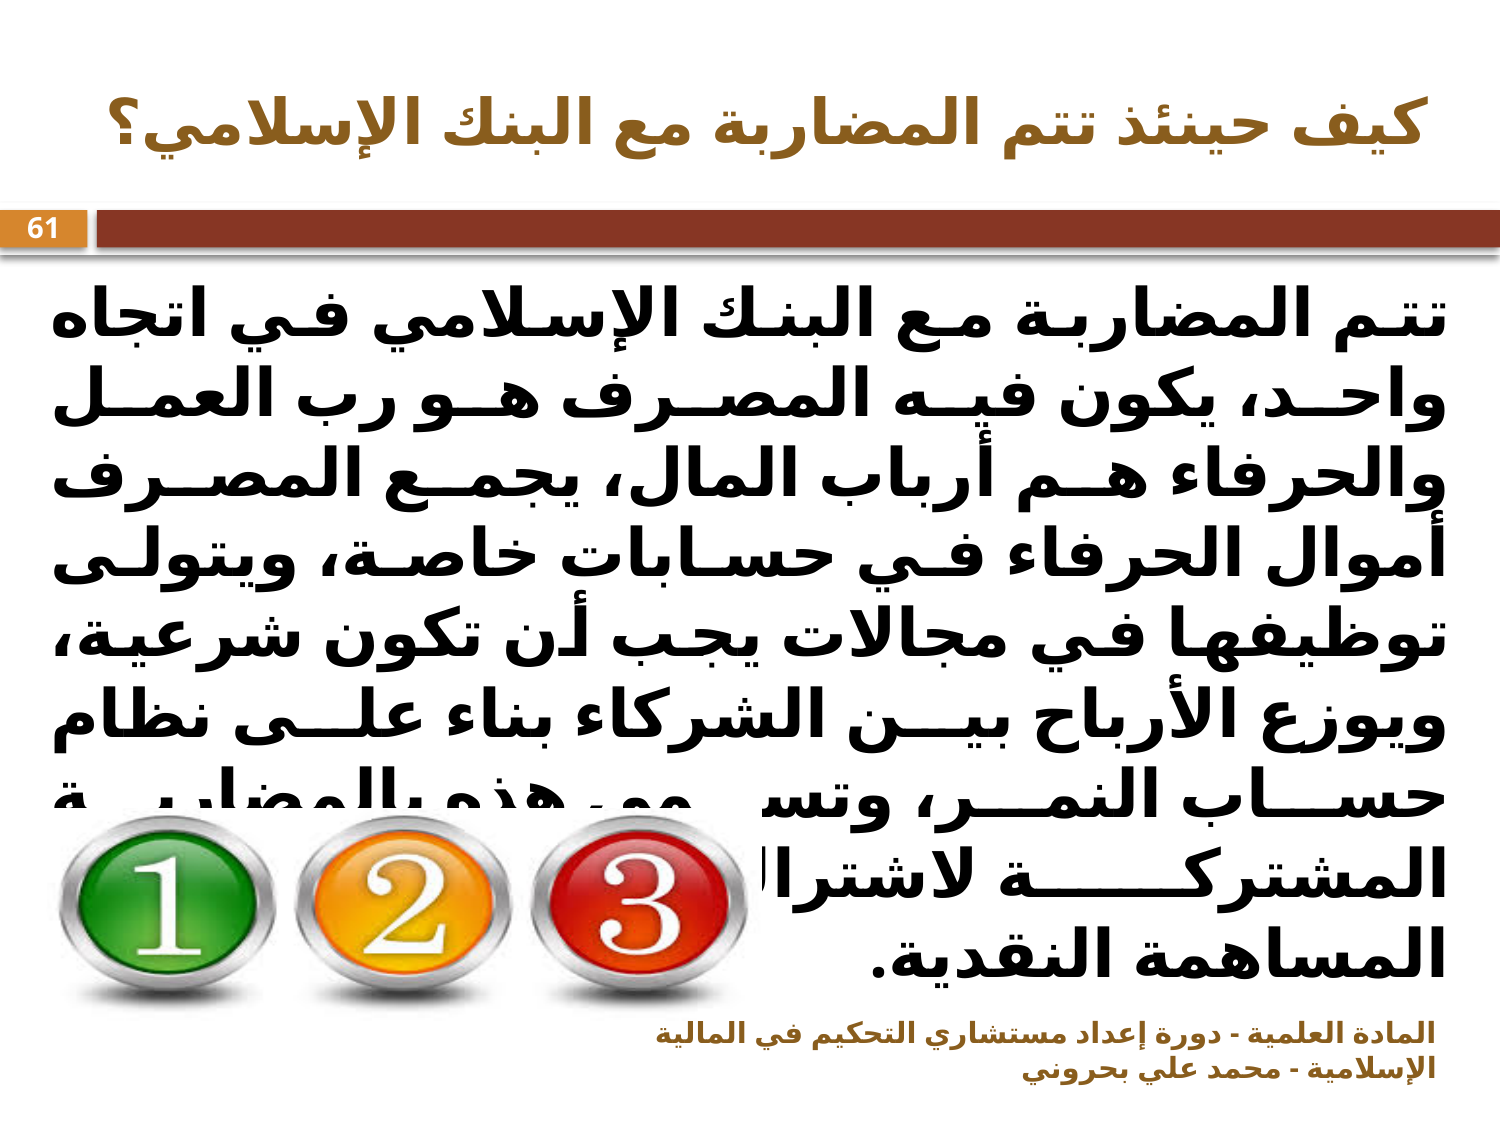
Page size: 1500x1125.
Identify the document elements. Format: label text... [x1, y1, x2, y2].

list تتم المضاربة مع البنك الإسلامي في اتجاه واحد، يكون فيه المصرف هو رب العمل والحرفاء هم أرباب المال، يجمع المصرف أموال الحرفاء في حسابات خاصة، ويتولى توظيفها في مجالات يجب أن تكون شرعية، ويوزع الأرباح بين الشركاء بناء على نظام حساب النمر، وتسمى هذه بالمضاربة المشتركة لاشتراك أرباب المال في المساهمة النقدية. [35, 262, 1465, 1000]
title كيف حينئذ تتم المضاربة مع البنك الإسلامي؟ [82, 37, 1454, 200]
footer المادة العلمية - دورة إعداد مستشاري التحكيم في المالية الإسلامية - محمد علي بحروني [562, 1019, 1452, 1080]
picture [46, 808, 763, 1022]
slide_number 61 [0, 208, 88, 249]
